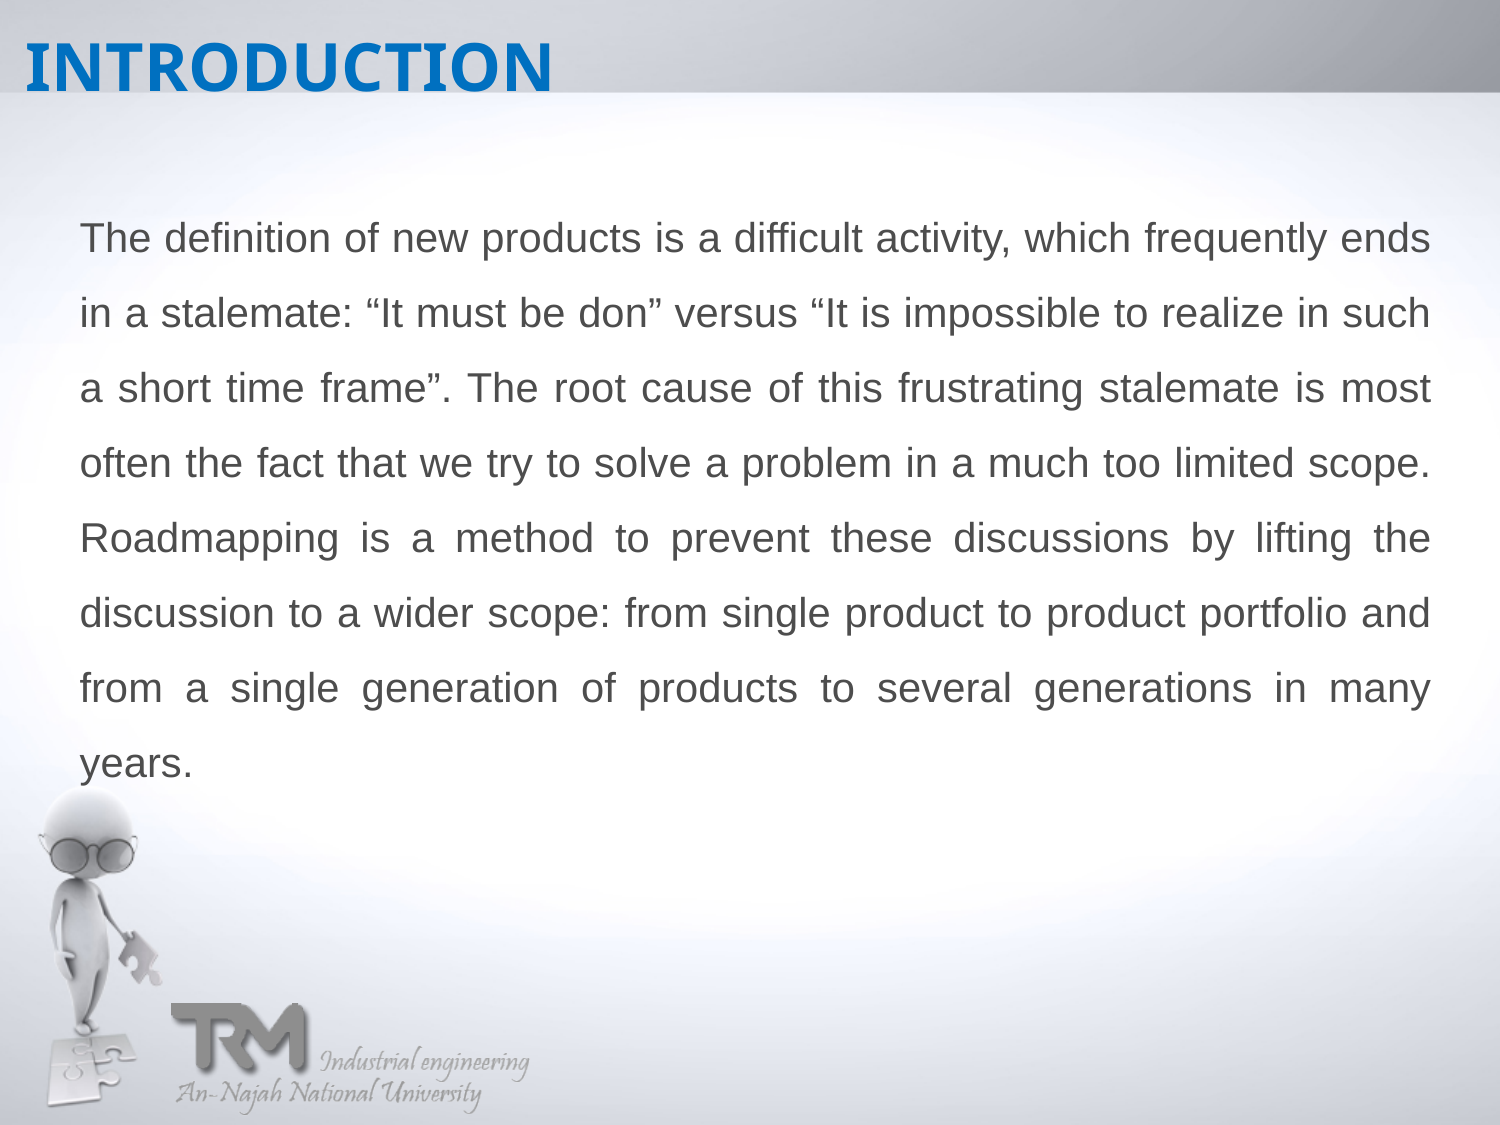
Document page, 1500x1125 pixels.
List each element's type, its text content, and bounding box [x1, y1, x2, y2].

text_box The definition of new products is a difficult activity, which frequently ends in a stalemate: “It must be don” versus “It is impossible to realize in such a short time frame”. The root cause of this frustrating stalemate is most often the fact that we try to solve a problem in a much too limited scope. Roadmapping is a method to prevent these discussions by lifting the discussion to a wider scope: from single product to product portfolio and from a single generation of products to several generations in many years. [64, 178, 1447, 793]
picture [0, 0, 1500, 1125]
title Introduction [10, 4, 1437, 125]
